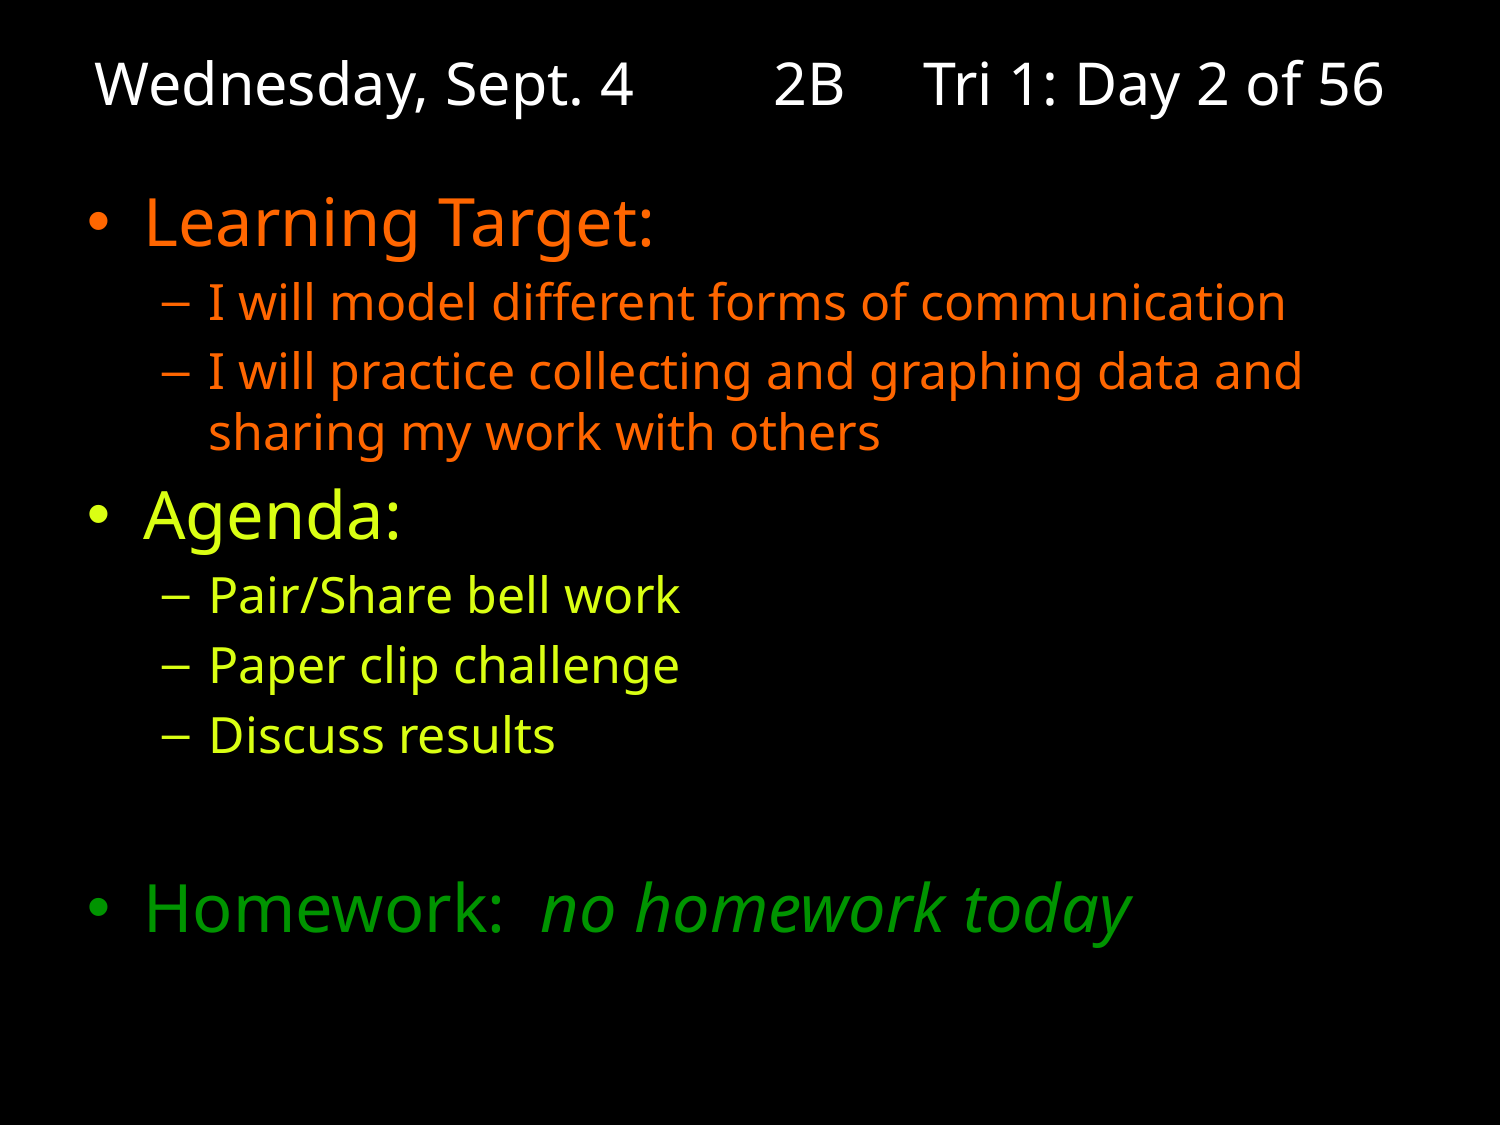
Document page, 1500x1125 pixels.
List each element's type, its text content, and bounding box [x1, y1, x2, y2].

title Wednesday, Sept. 4 2B Tri 1: Day 2 of 56 [19, 17, 1461, 147]
list Learning Target: I will model different forms of communication I will practice collecting and graphing data and sharing my work with others Agenda: Pair/Share bell work Paper clip challenge Discuss results Homework: no homework today [71, 172, 1430, 1035]
